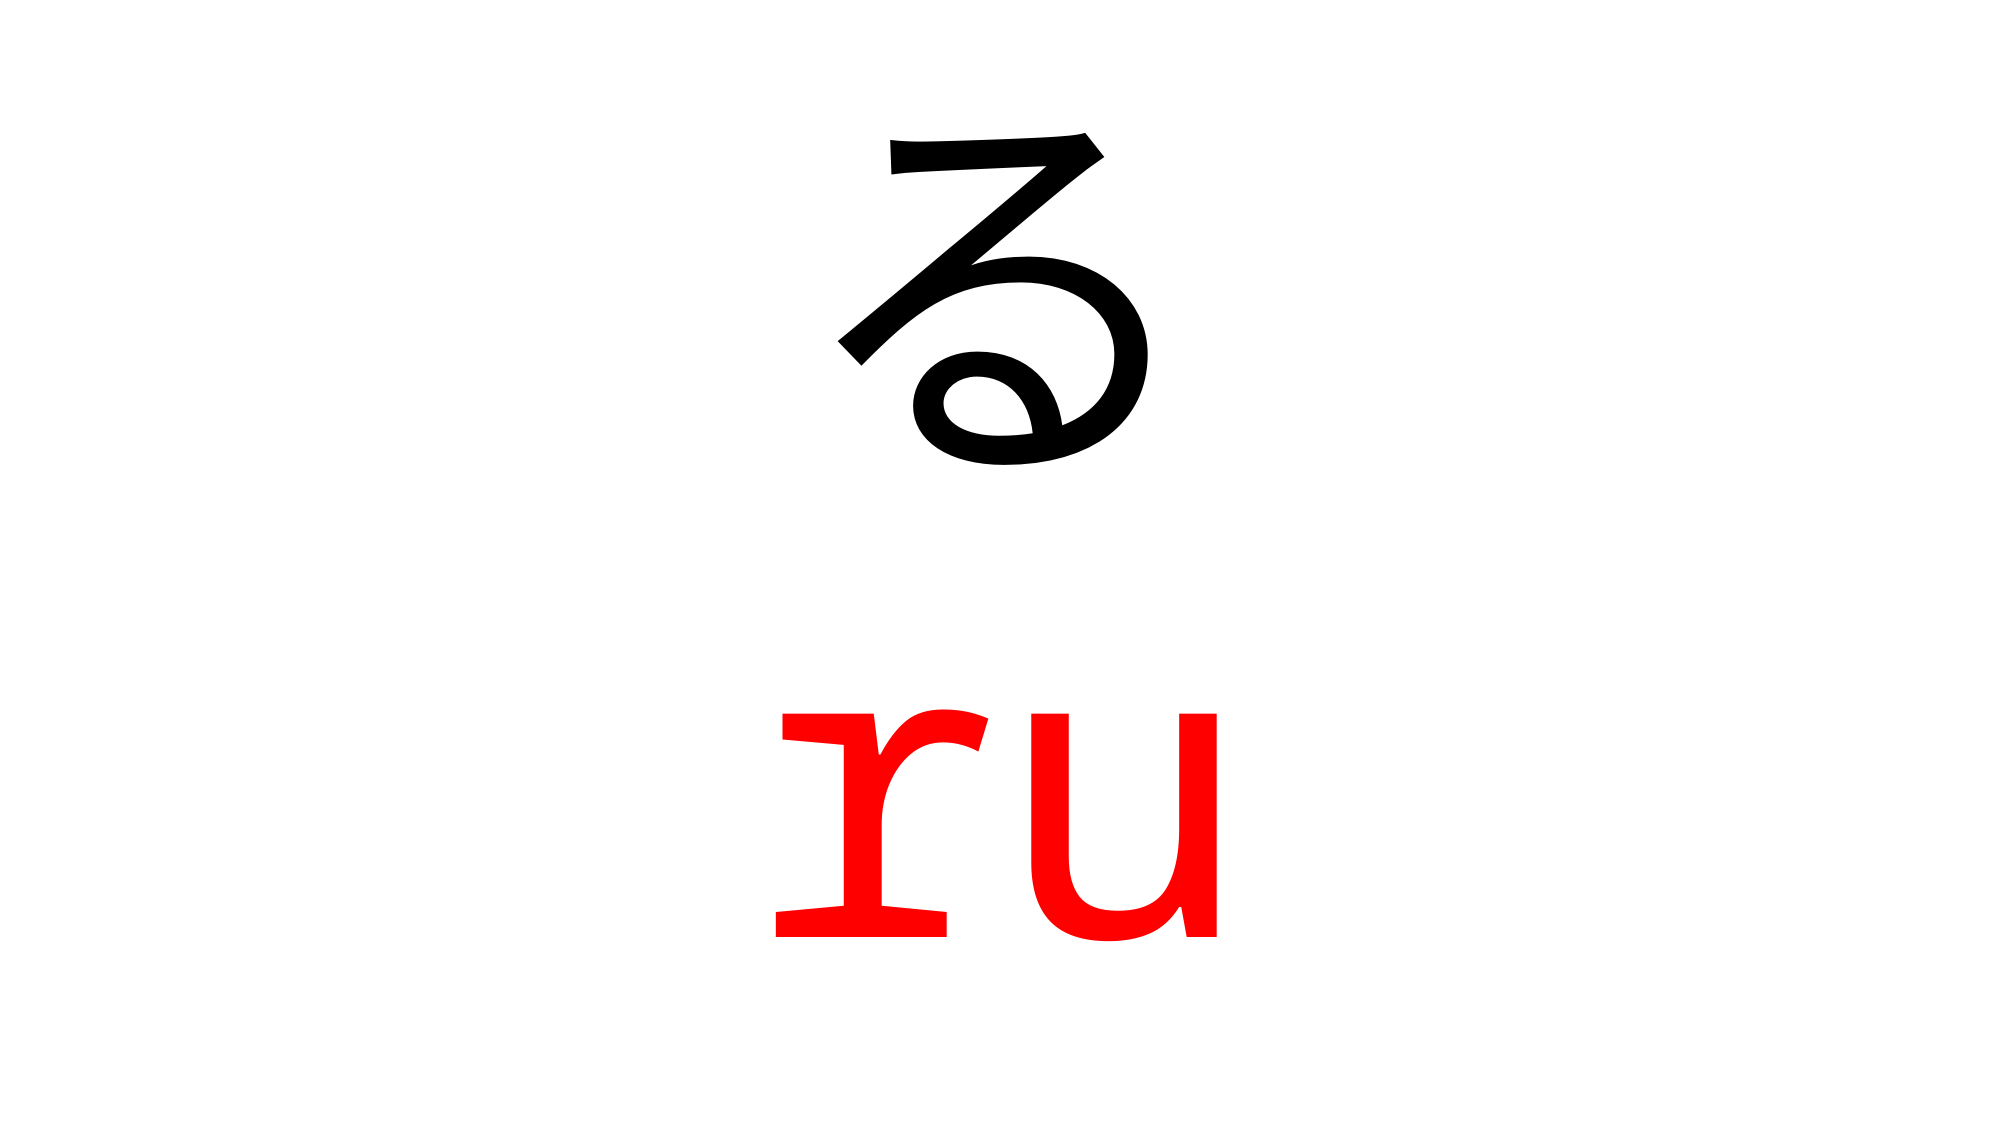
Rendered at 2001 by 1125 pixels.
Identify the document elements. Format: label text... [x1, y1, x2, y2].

title る [249, 71, 1750, 545]
text_box ru [249, 562, 1750, 1036]
